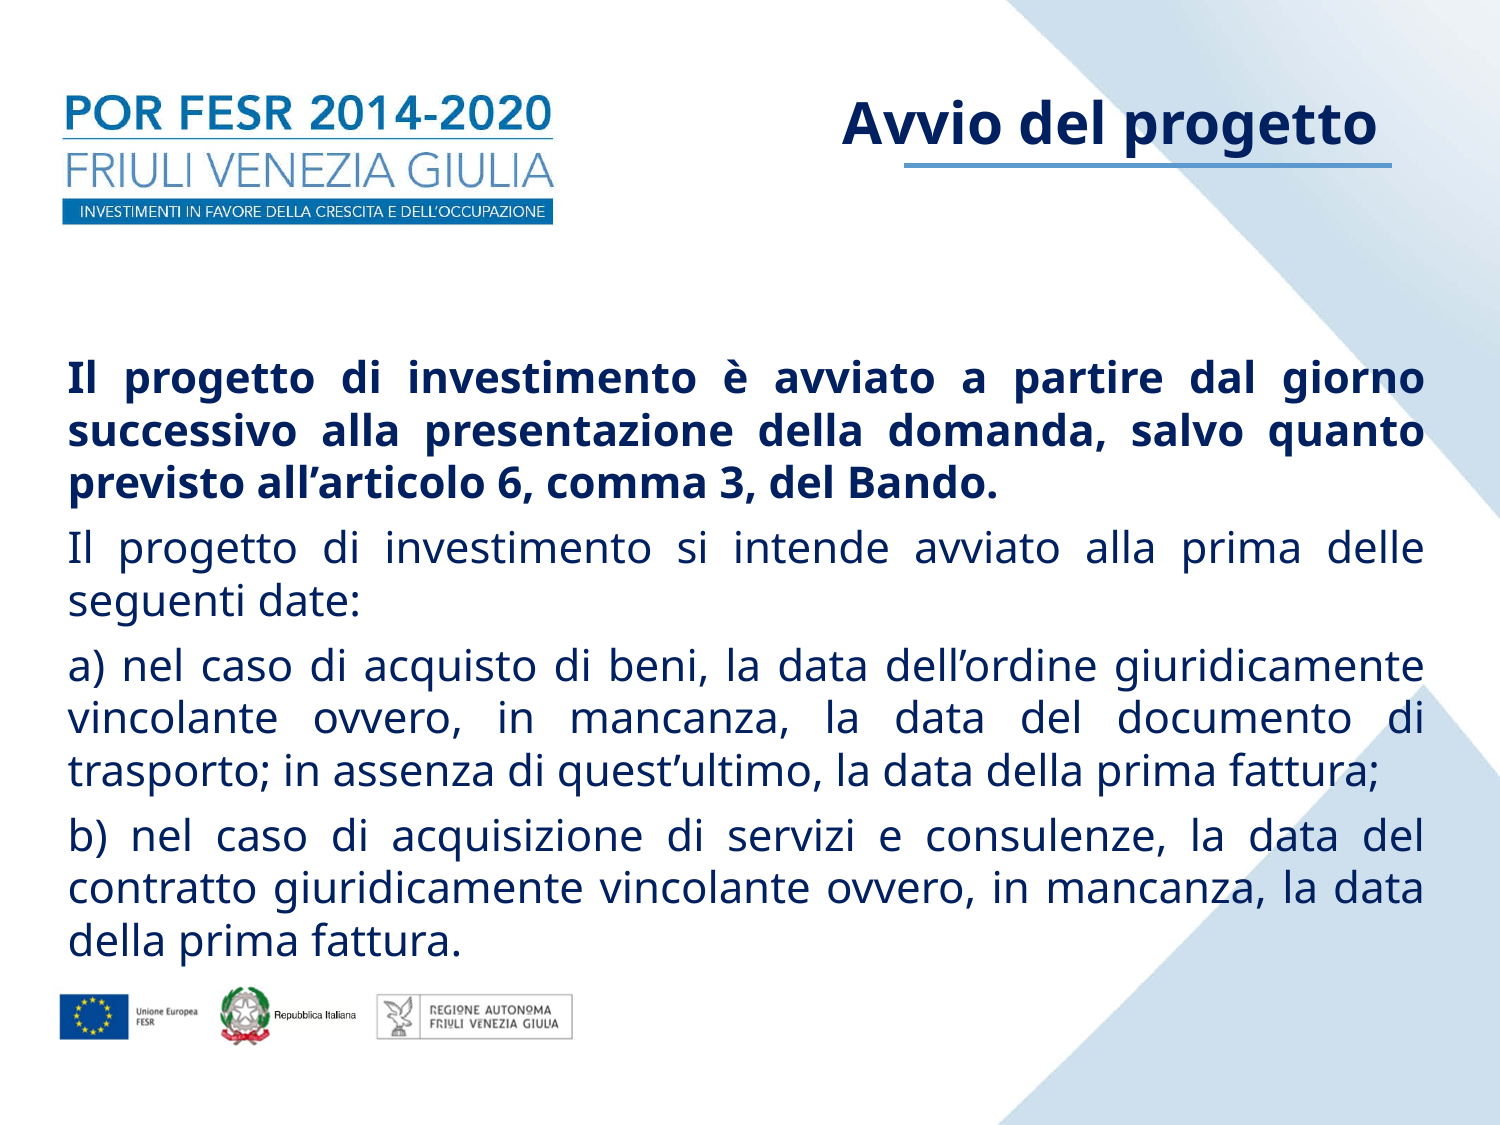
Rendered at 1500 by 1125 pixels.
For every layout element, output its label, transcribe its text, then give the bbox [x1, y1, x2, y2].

text_box Avvio del progetto [597, 79, 1394, 164]
text_box Il progetto di investimento è avviato a partire dal giorno successivo alla presentazione della domanda, salvo quanto previsto all’articolo 6, comma 3, del Bando. Il progetto di investimento si intende avviato alla prima delle seguenti date: a) nel caso di acquisto di beni, la data dell’ordine giuridicamente vincolante ovvero, in mancanza, la data del documento di trasporto; in assenza di quest’ultimo, la data della prima fattura; b) nel caso di acquisizione di servizi e consulenze, la data del contratto giuridicamente vincolante ovvero, in mancanza, la data della prima fattura. [67, 349, 1427, 882]
picture [0, 0, 1500, 1125]
